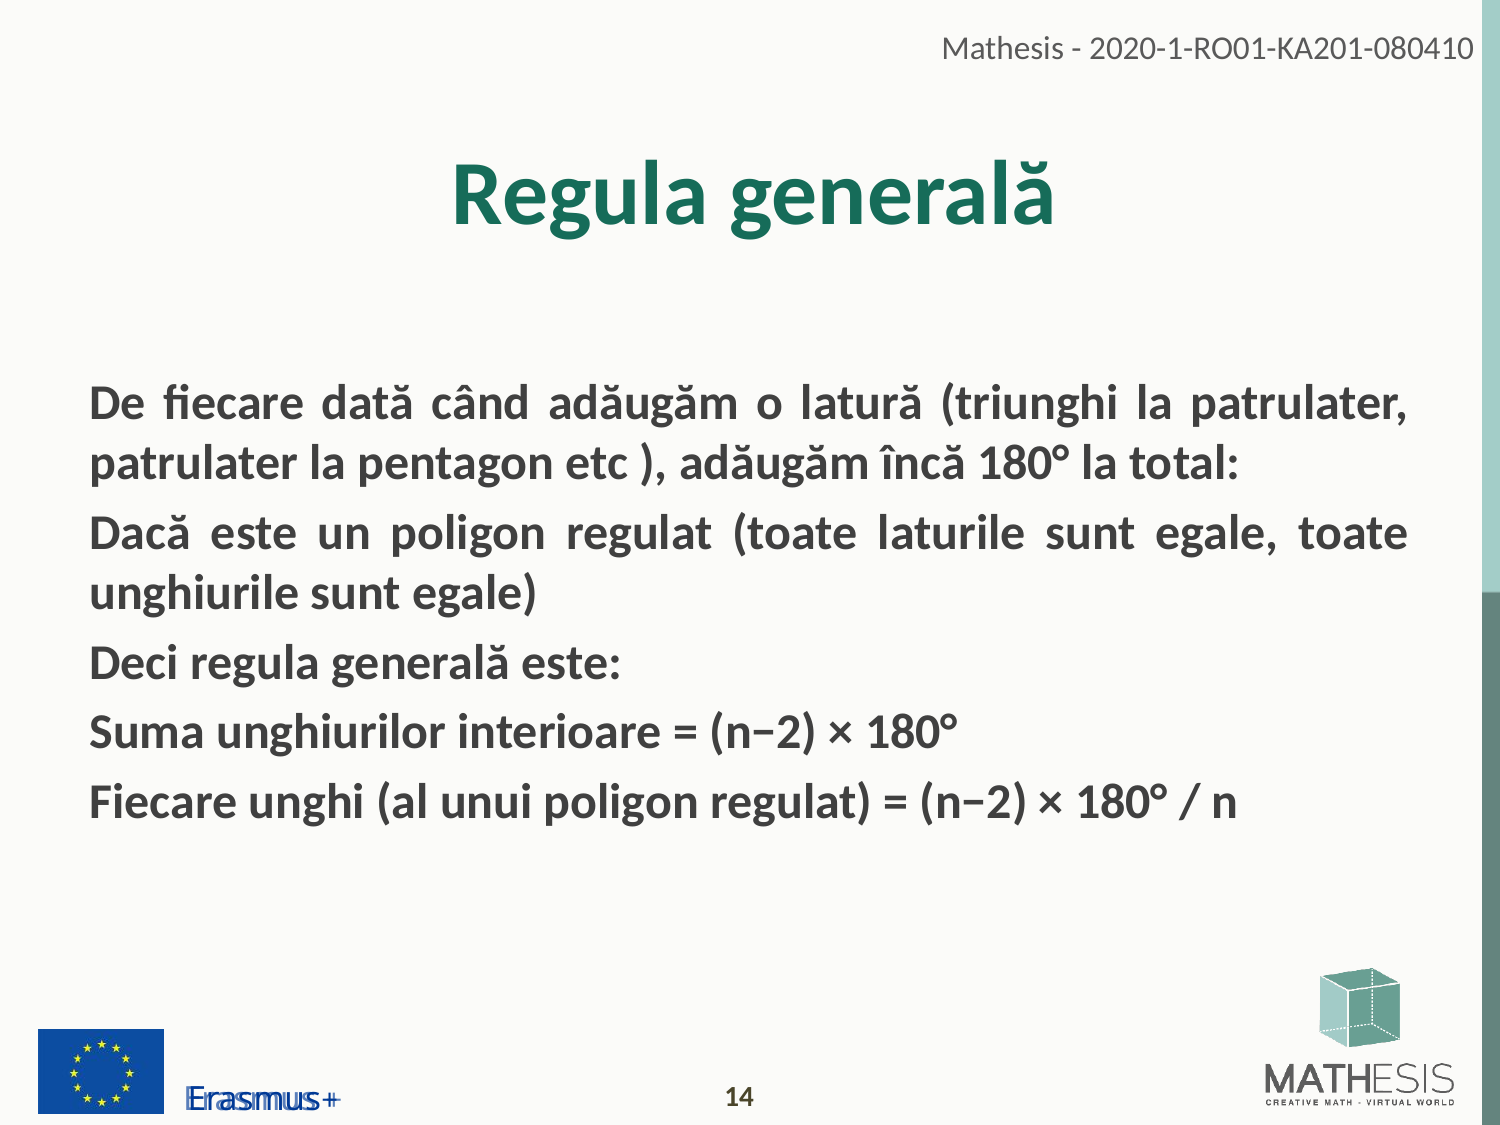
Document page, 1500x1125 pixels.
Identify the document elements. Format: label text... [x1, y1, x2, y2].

title Regula generală [79, 125, 1430, 313]
picture [38, 1029, 164, 1114]
list De fiecare dată când adăugăm o latură (triunghi la patrulater, patrulater la pentagon etc ), adăugăm încă 180° la total: Dacă este un poligon regulat (toate laturile sunt egale, toate unghiurile sunt egale) Deci regula generală este: Suma unghiurilor interioare = (n−2) × 180° Fiecare unghi (al unui poligon regulat) = (n−2) × 180° / n [74, 361, 1425, 1105]
